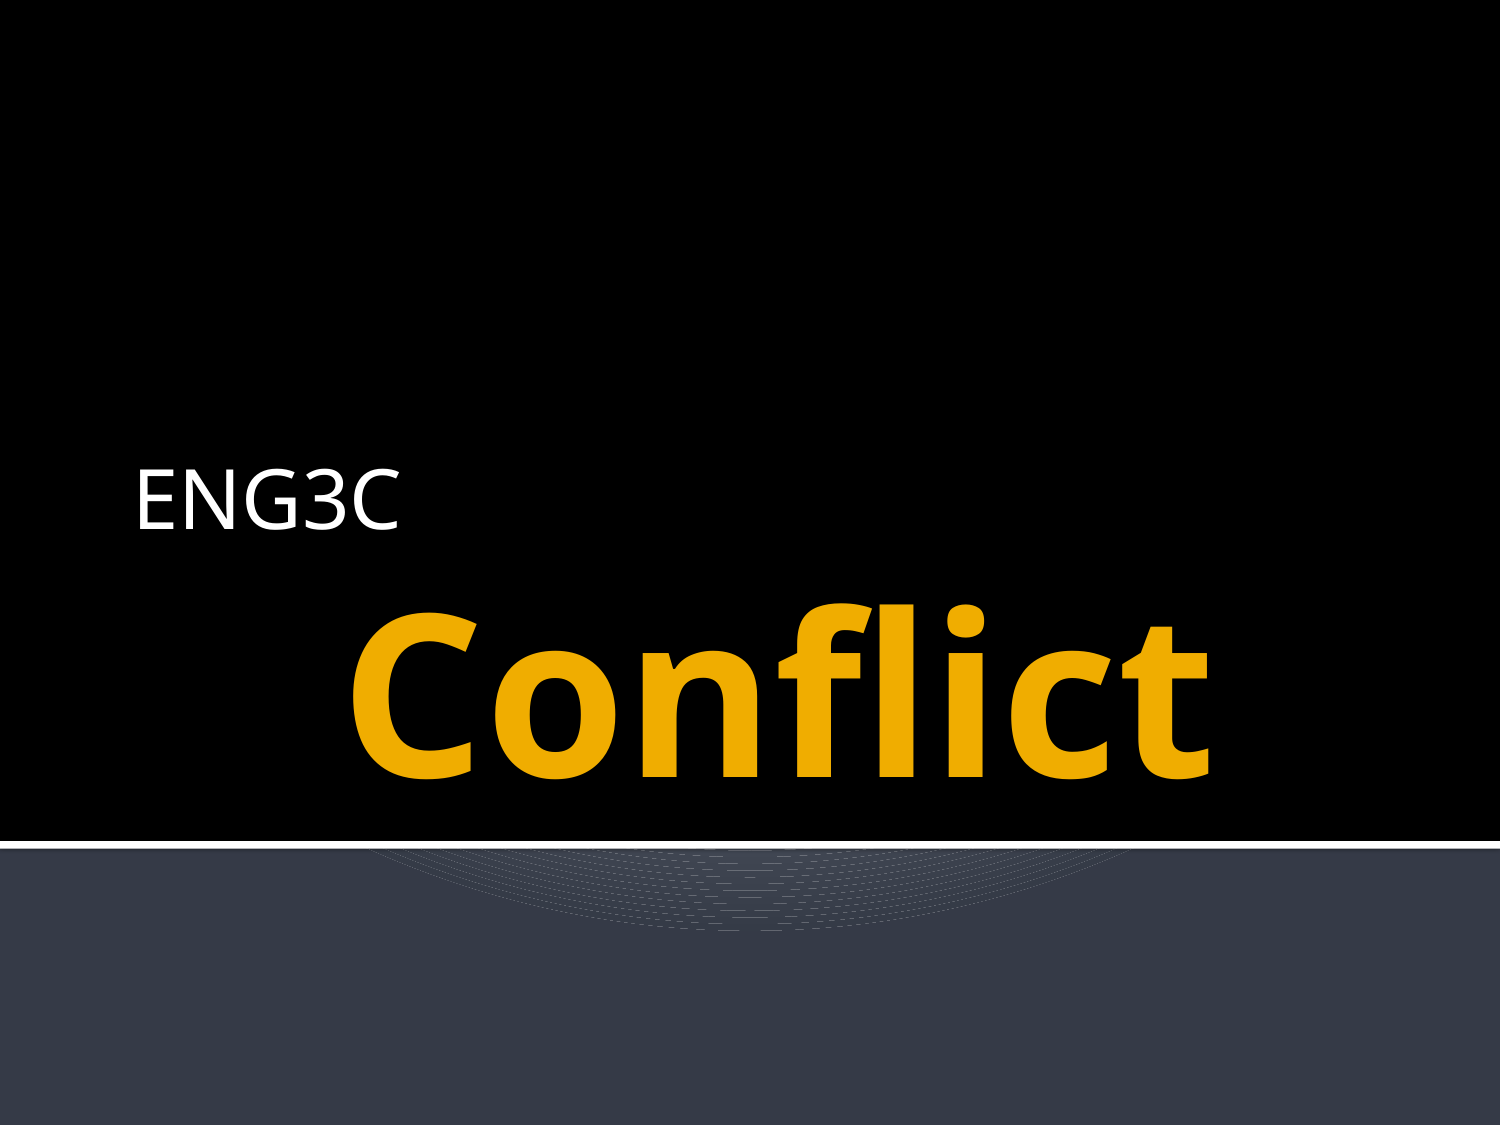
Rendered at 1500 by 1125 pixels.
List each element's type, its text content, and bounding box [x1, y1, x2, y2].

title Conflict [112, 550, 1438, 825]
subtitle ENG3C [112, 299, 1438, 546]
